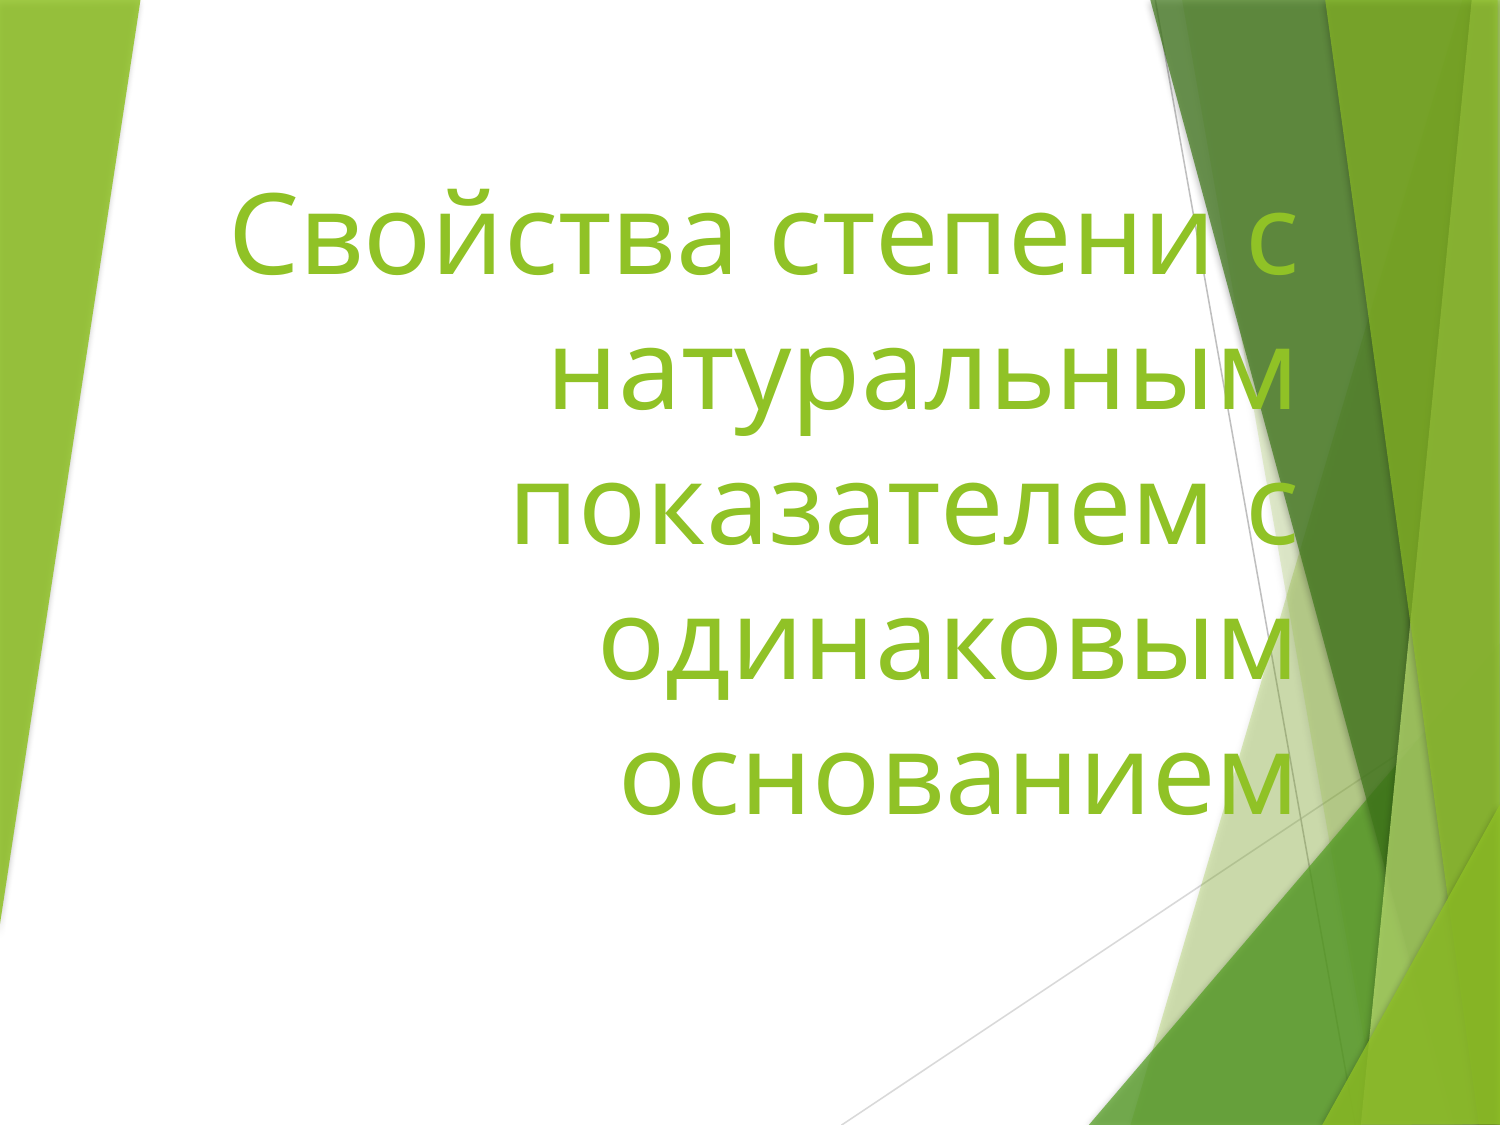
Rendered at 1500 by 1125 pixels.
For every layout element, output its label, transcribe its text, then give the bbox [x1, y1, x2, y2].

title Свойства степени с натуральным показателем с одинаковым основанием [100, 125, 1315, 845]
